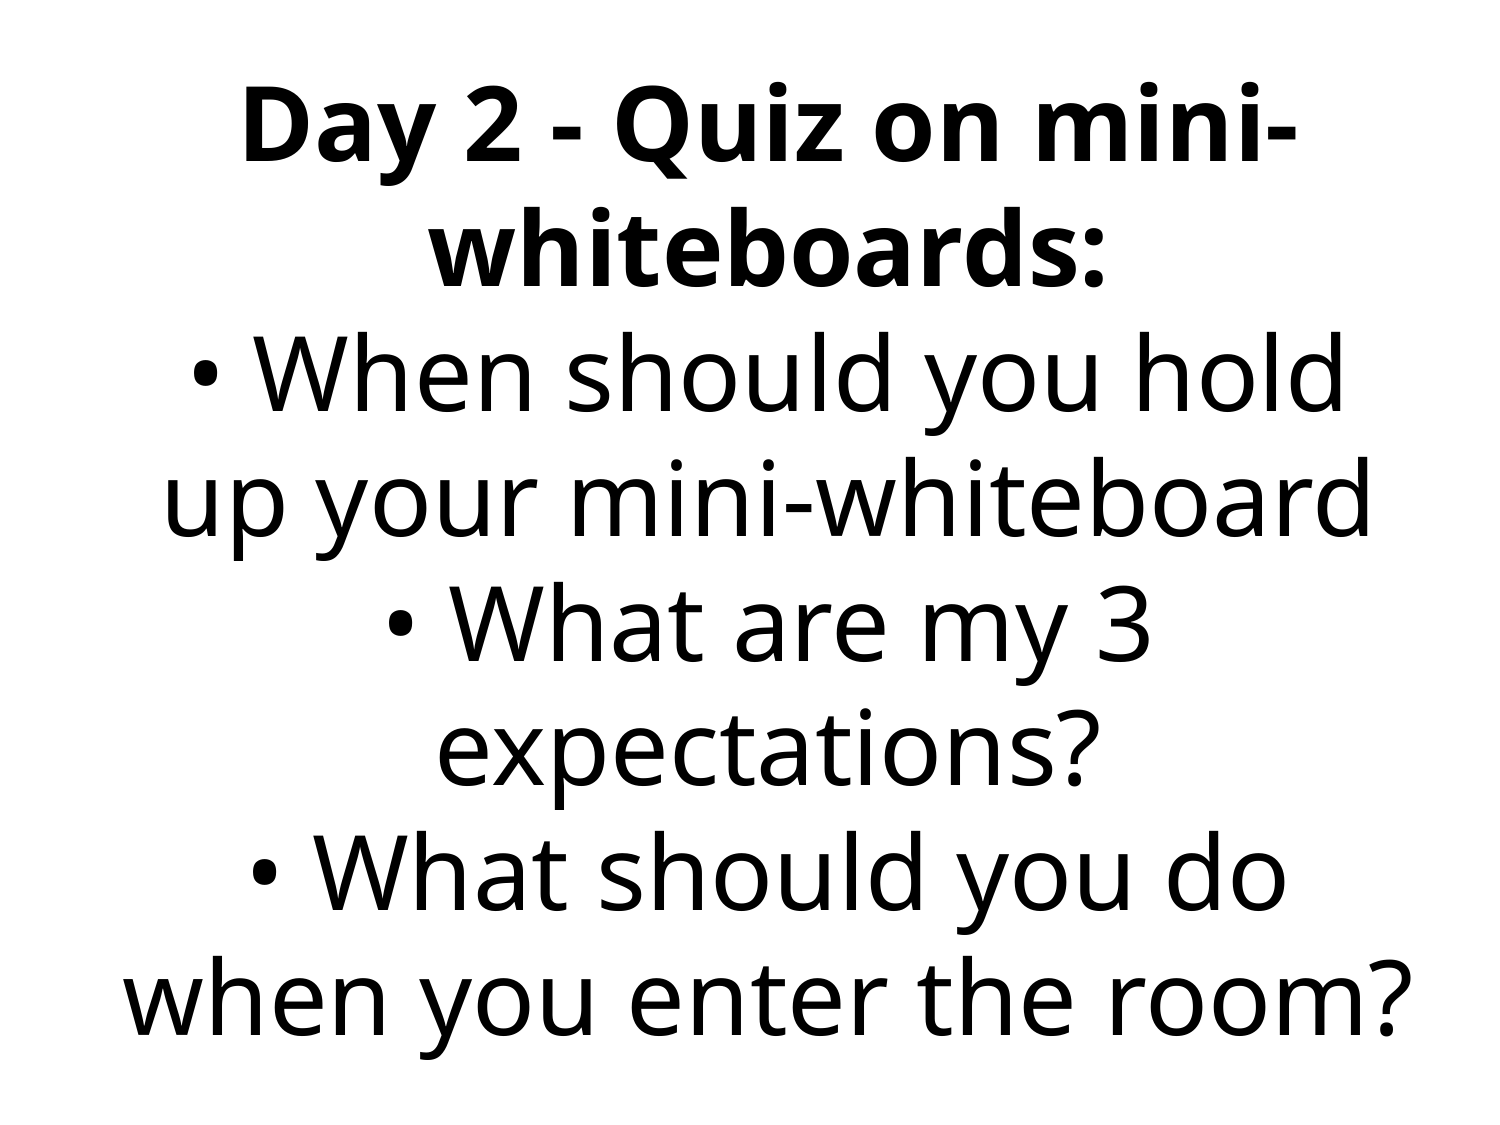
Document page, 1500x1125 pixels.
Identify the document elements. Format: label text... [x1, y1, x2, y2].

text_box Day 2 - Quiz on mini-whiteboards: • When should you hold up your mini-whiteboard • What are my 3 expectations? • What should you do when you enter the room? [99, 49, 1438, 1125]
